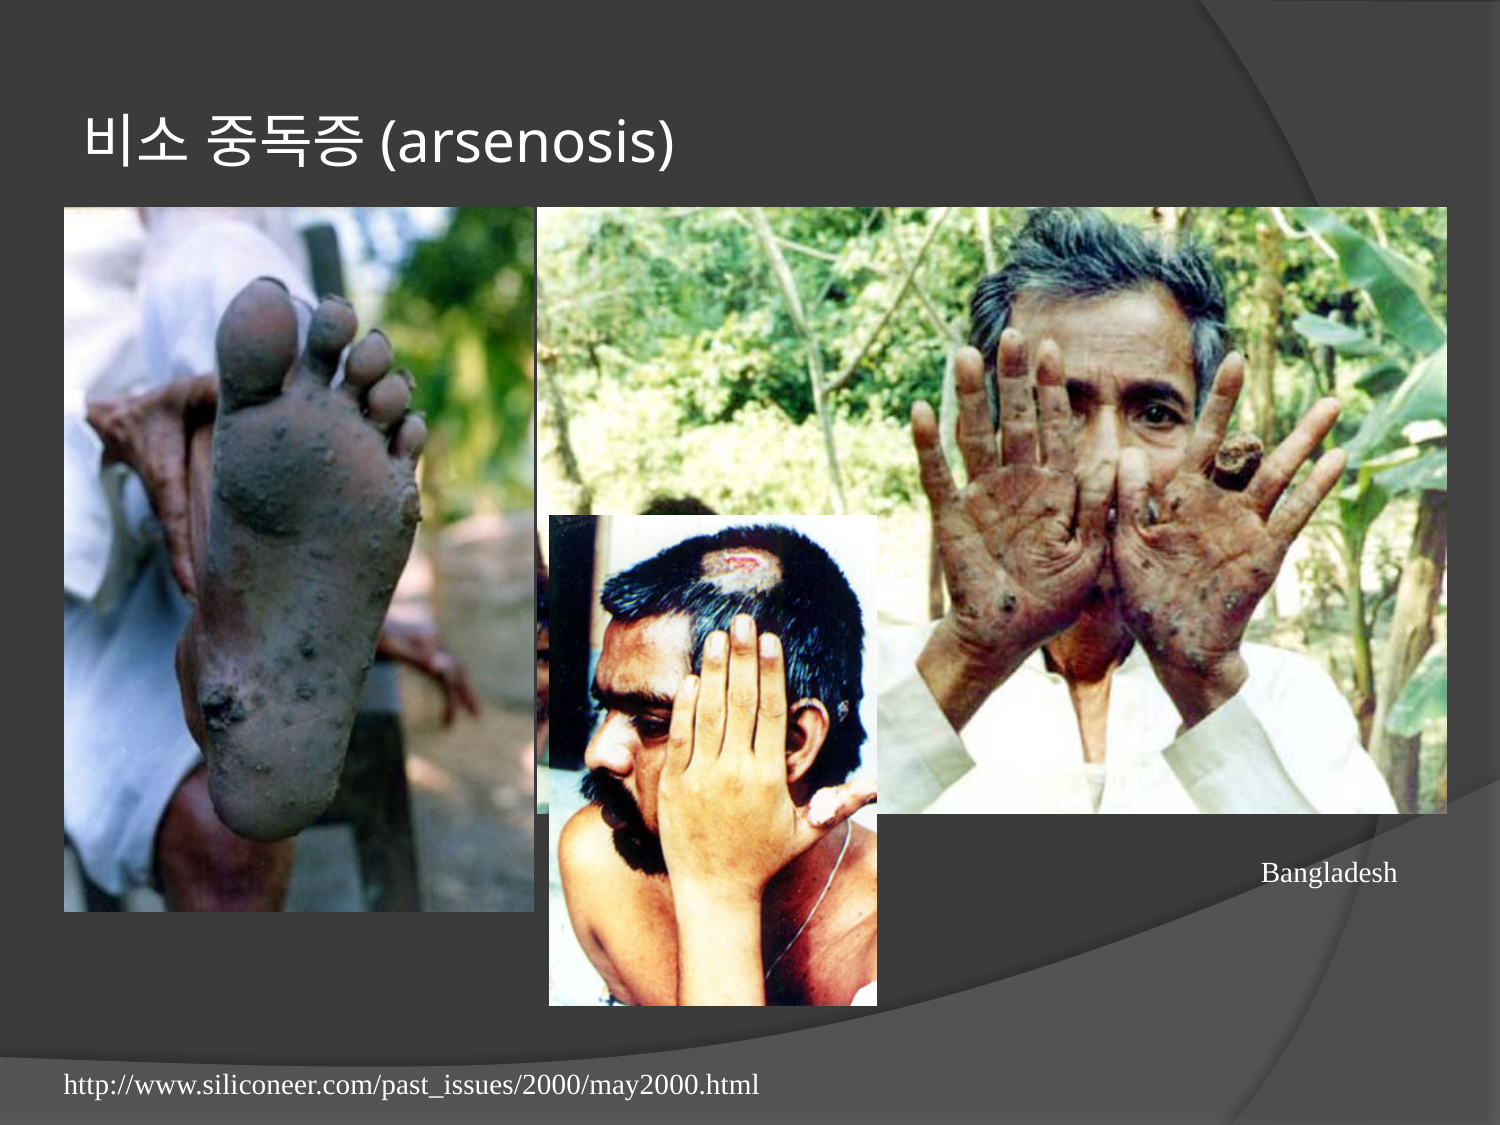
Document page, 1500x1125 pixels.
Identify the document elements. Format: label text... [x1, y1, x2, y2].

picture [64, 207, 534, 912]
text_box Bangladesh [1246, 846, 1413, 896]
text_box http://www.siliconeer.com/past_issues/2000/may2000.html [48, 1058, 776, 1108]
picture [543, 207, 1448, 814]
picture [548, 515, 877, 1007]
title 비소 중독증(arsenosis) [75, 45, 1300, 199]
